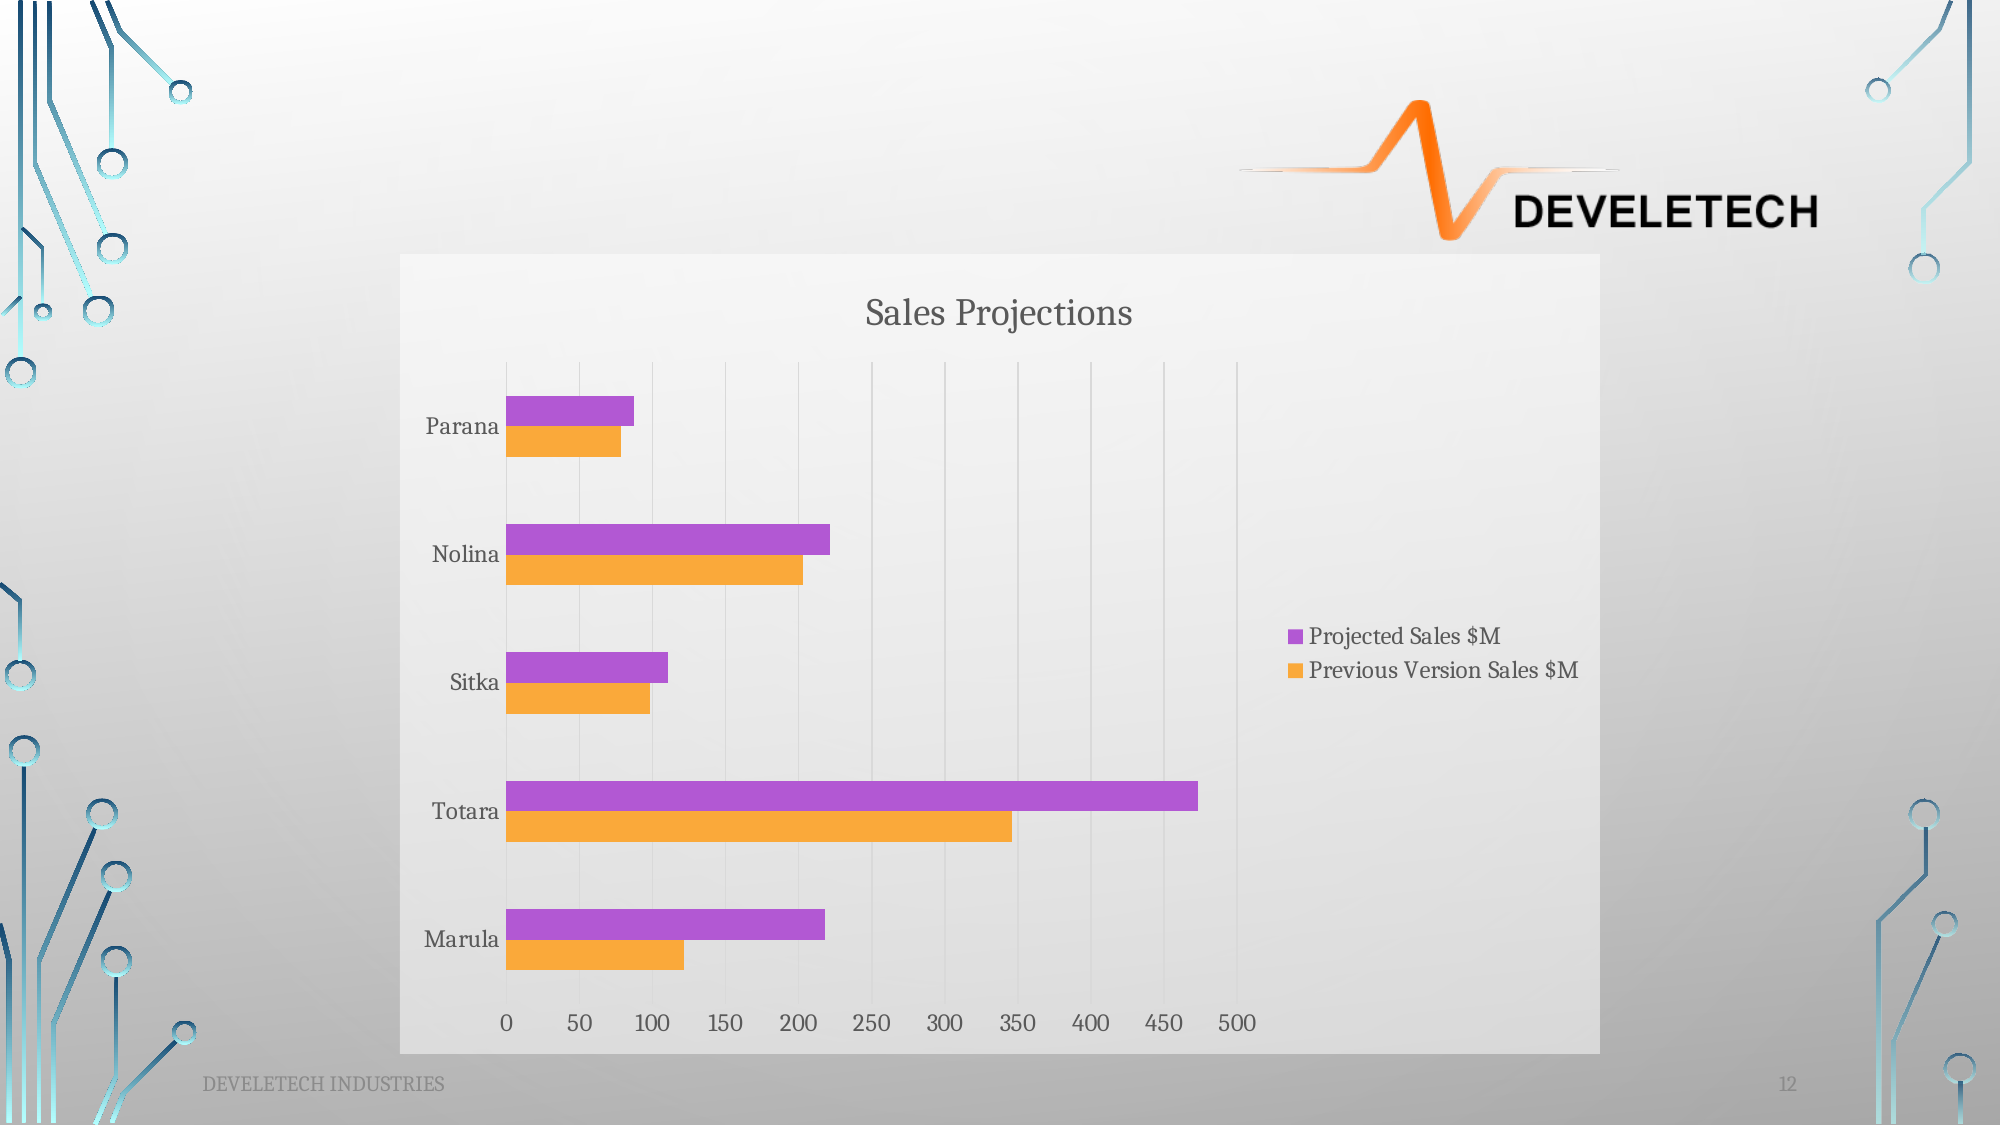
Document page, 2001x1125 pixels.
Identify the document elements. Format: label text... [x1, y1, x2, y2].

chart [399, 253, 1601, 1055]
picture [1239, 100, 1820, 250]
slide_number 12 [1685, 1052, 1813, 1113]
footer Develetech Industries [187, 1052, 1211, 1113]
